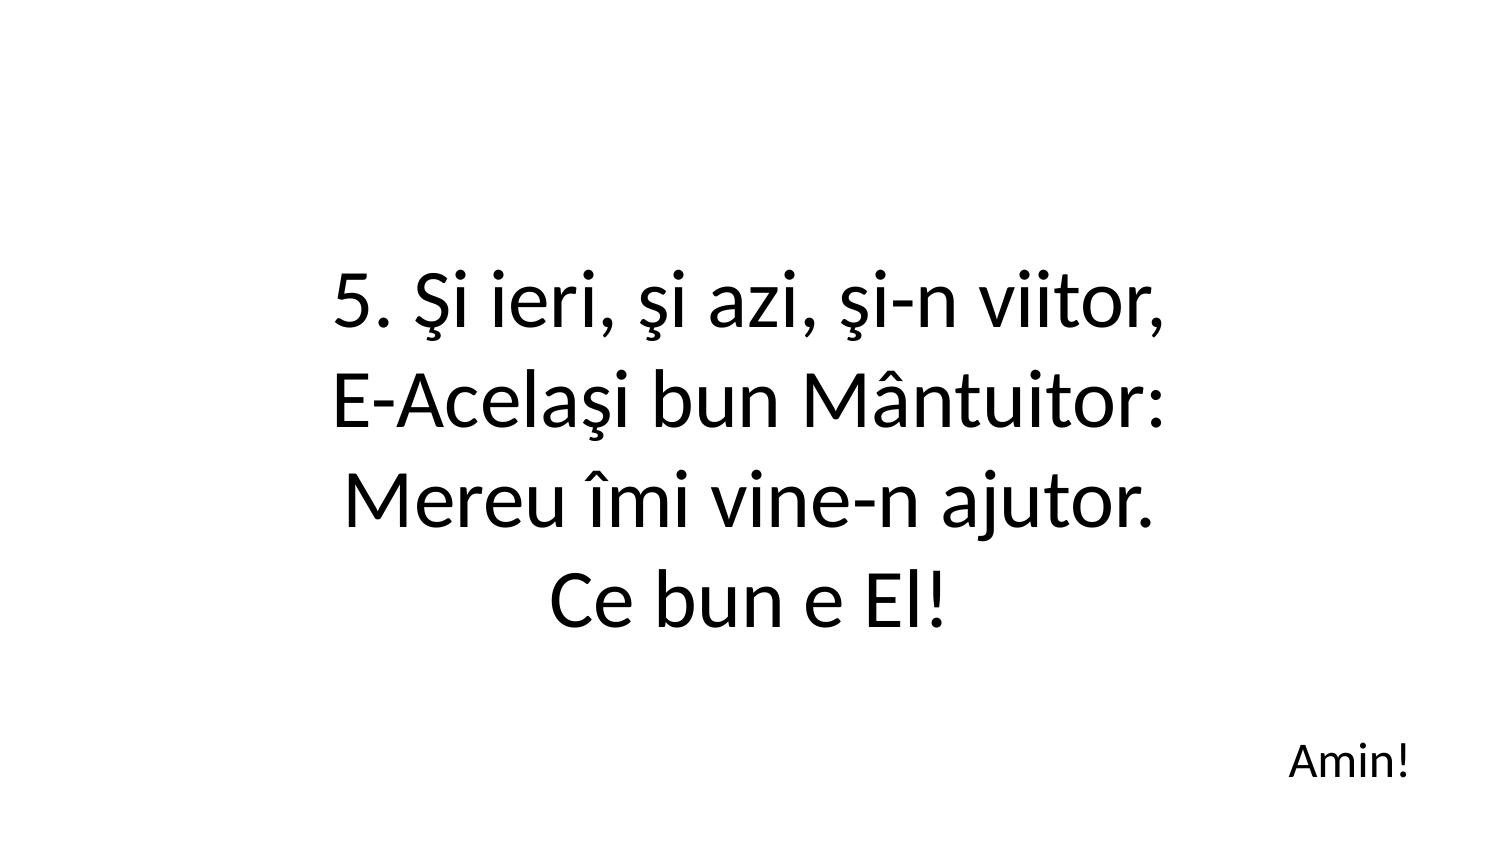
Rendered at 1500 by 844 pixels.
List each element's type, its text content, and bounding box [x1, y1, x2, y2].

text_box 5. Şi ieri, şi azi, şi-n viitor, E-Acelaşi bun Mântuitor: Mereu îmi vine-n ajutor. Ce bun e El! [316, 192, 1184, 652]
text_box Amin! [1273, 674, 1427, 795]
